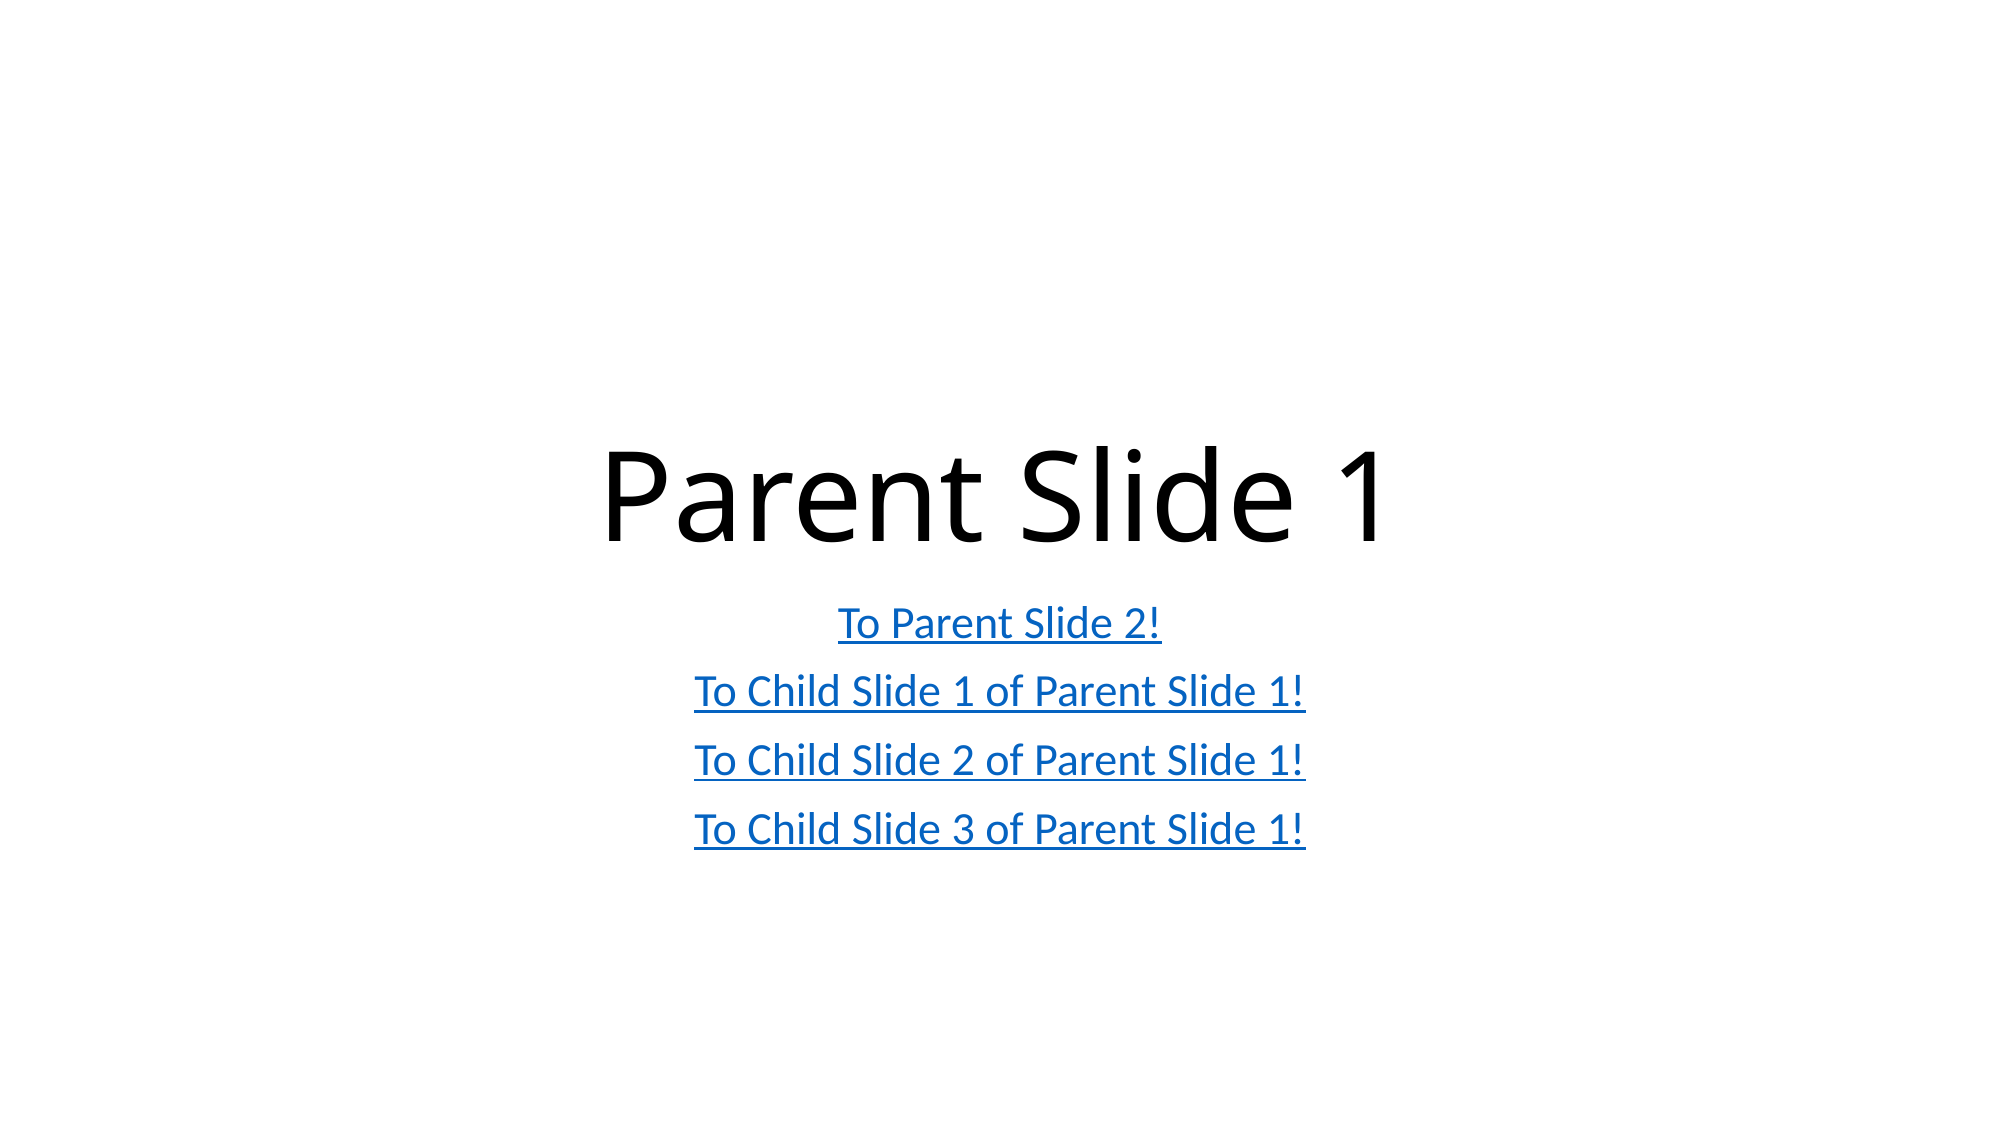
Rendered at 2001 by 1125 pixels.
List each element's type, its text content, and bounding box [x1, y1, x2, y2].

title Parent Slide 1 [249, 184, 1750, 576]
subtitle To Parent Slide 2! To Child Slide 1 of Parent Slide 1! To Child Slide 2 of Parent Slide 1! To Child Slide 3 of Parent Slide 1! [249, 590, 1750, 863]
